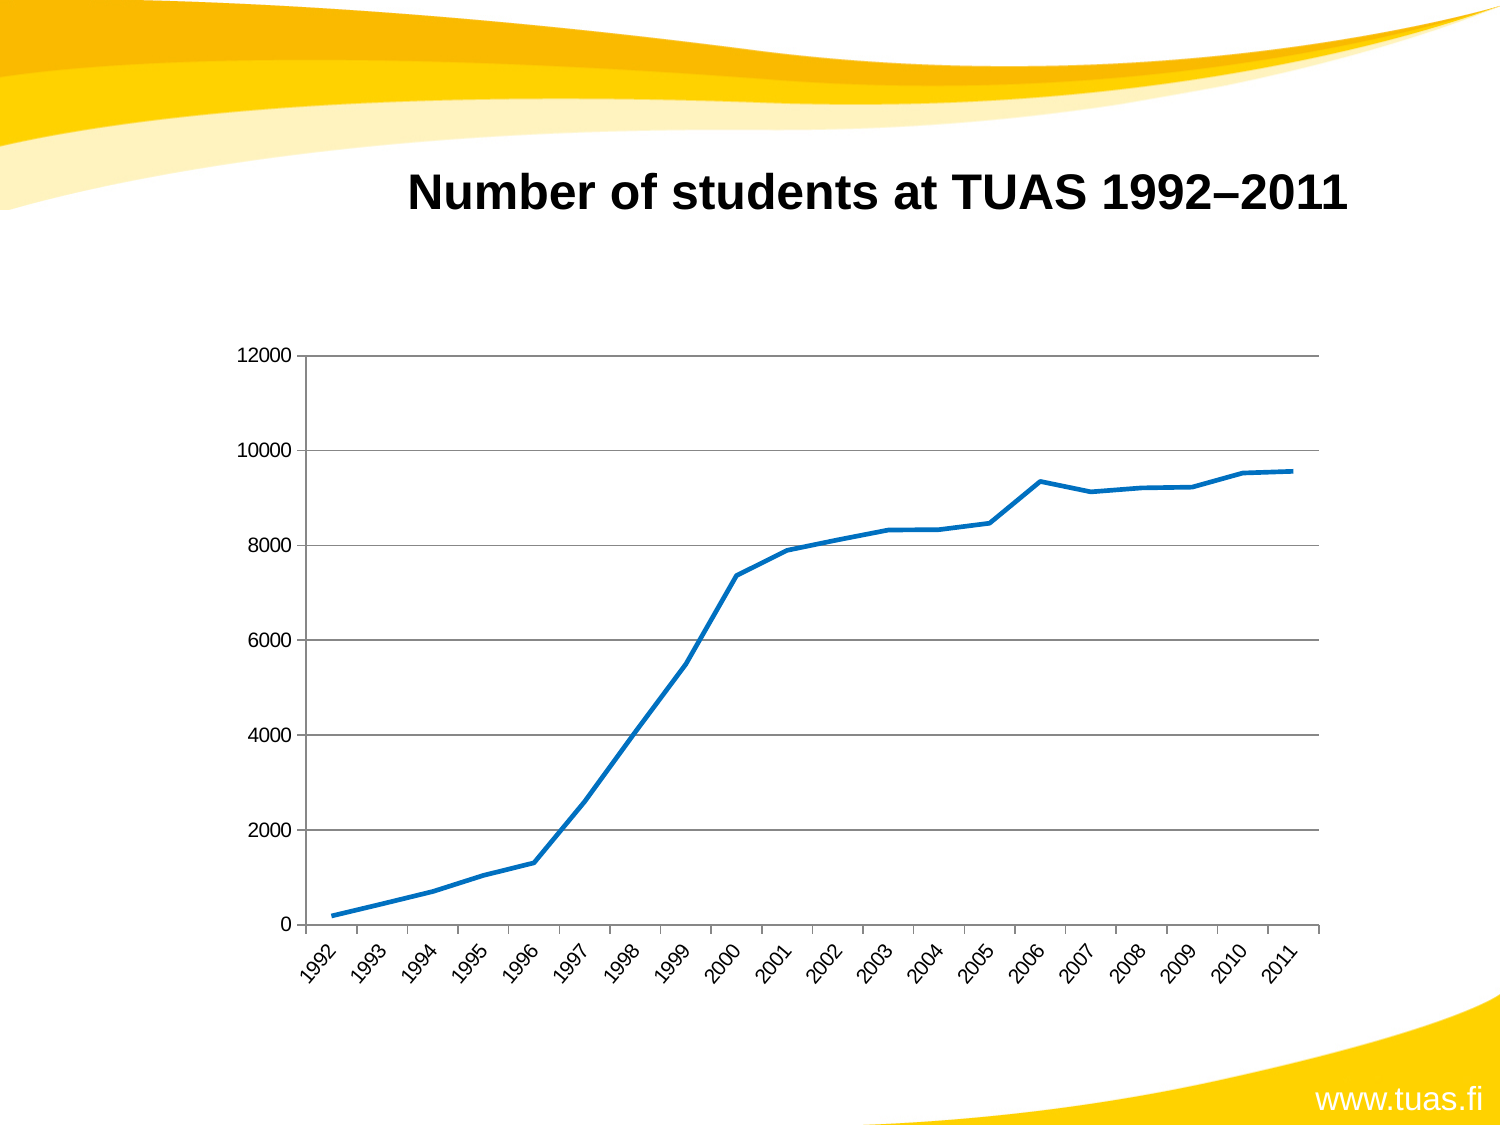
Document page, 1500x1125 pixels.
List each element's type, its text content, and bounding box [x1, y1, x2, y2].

picture [0, 0, 1500, 210]
chart [206, 227, 1353, 1000]
picture [759, 947, 1500, 1125]
text_box Number of students at TUAS 1992–2011 [392, 152, 1364, 228]
